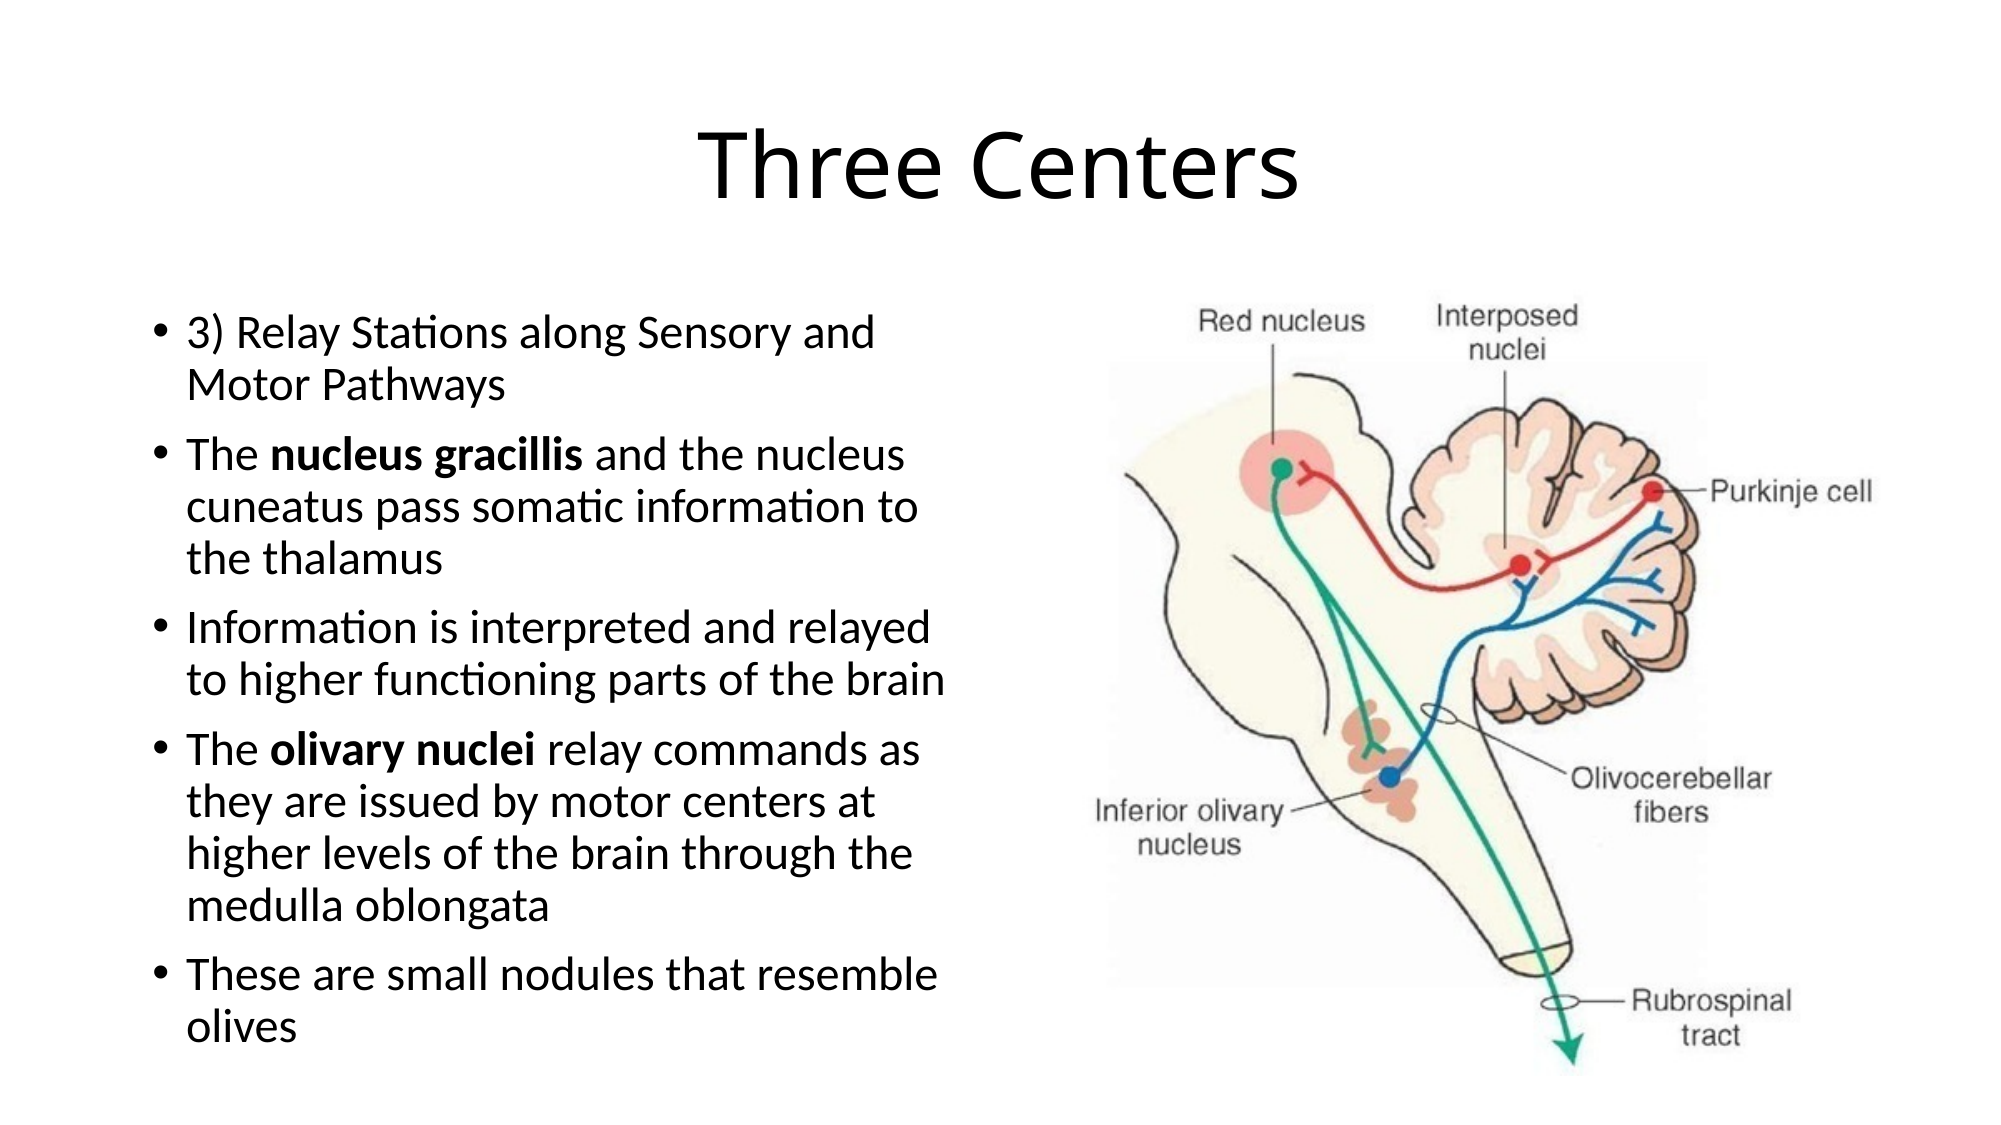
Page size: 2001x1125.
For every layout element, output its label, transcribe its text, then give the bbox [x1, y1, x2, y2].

list 3) Relay Stations along Sensory and Motor Pathways The nucleus gracillis and the nucleus cuneatus pass somatic information to the thalamus Information is interpreted and relayed to higher functioning parts of the brain The olivary nuclei relay commands as they are issued by motor centers at higher levels of the brain through the medulla oblongata These are small nodules that resemble olives [137, 299, 988, 1076]
picture [1081, 277, 1887, 1076]
title Three Centers [137, 59, 1863, 278]
